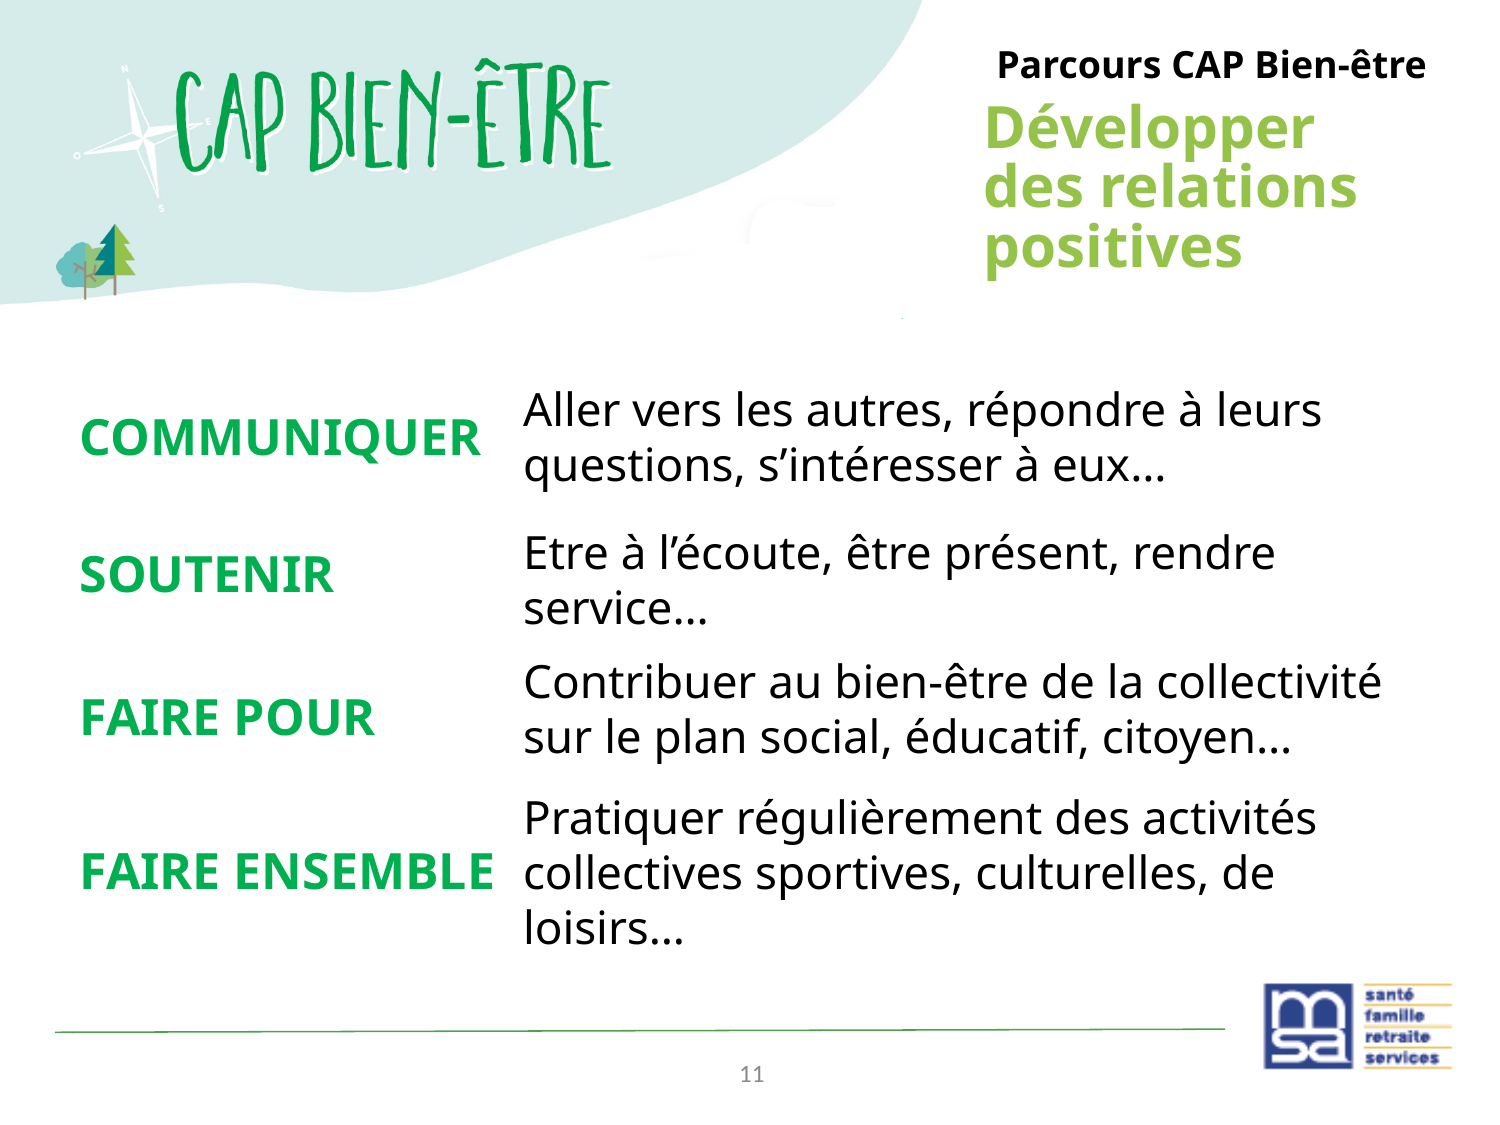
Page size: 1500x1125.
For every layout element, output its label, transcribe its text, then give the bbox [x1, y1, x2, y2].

text_box FAIRE POUR [64, 677, 431, 760]
text_box COMMUNIQUER [64, 397, 508, 481]
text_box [54, 1028, 1226, 1033]
text_box 11 [54, 1042, 1245, 1103]
text_box Pratiquer régulièrement des activités collectives sportives, culturelles, de loisirs… [508, 781, 1459, 980]
slide_number – 11 [560, 1027, 1245, 1042]
picture [1250, 929, 1476, 1125]
text_box Développer des relations positives [945, 108, 1416, 272]
text_box Etre à l’écoute, être présent, rendre service… [508, 516, 1483, 609]
text_box FAIRE ENSEMBLE [64, 831, 508, 913]
text_box SOUTENIR [64, 535, 410, 610]
text_box Parcours CAP Bien-être [968, 34, 1455, 94]
text_box Aller vers les autres, répondre à leurs questions, s’intéresser à eux… [508, 373, 1500, 510]
picture [0, 0, 941, 320]
text_box Contribuer au bien-être de la collectivité sur le plan social, éducatif, citoyen… [508, 645, 1459, 781]
